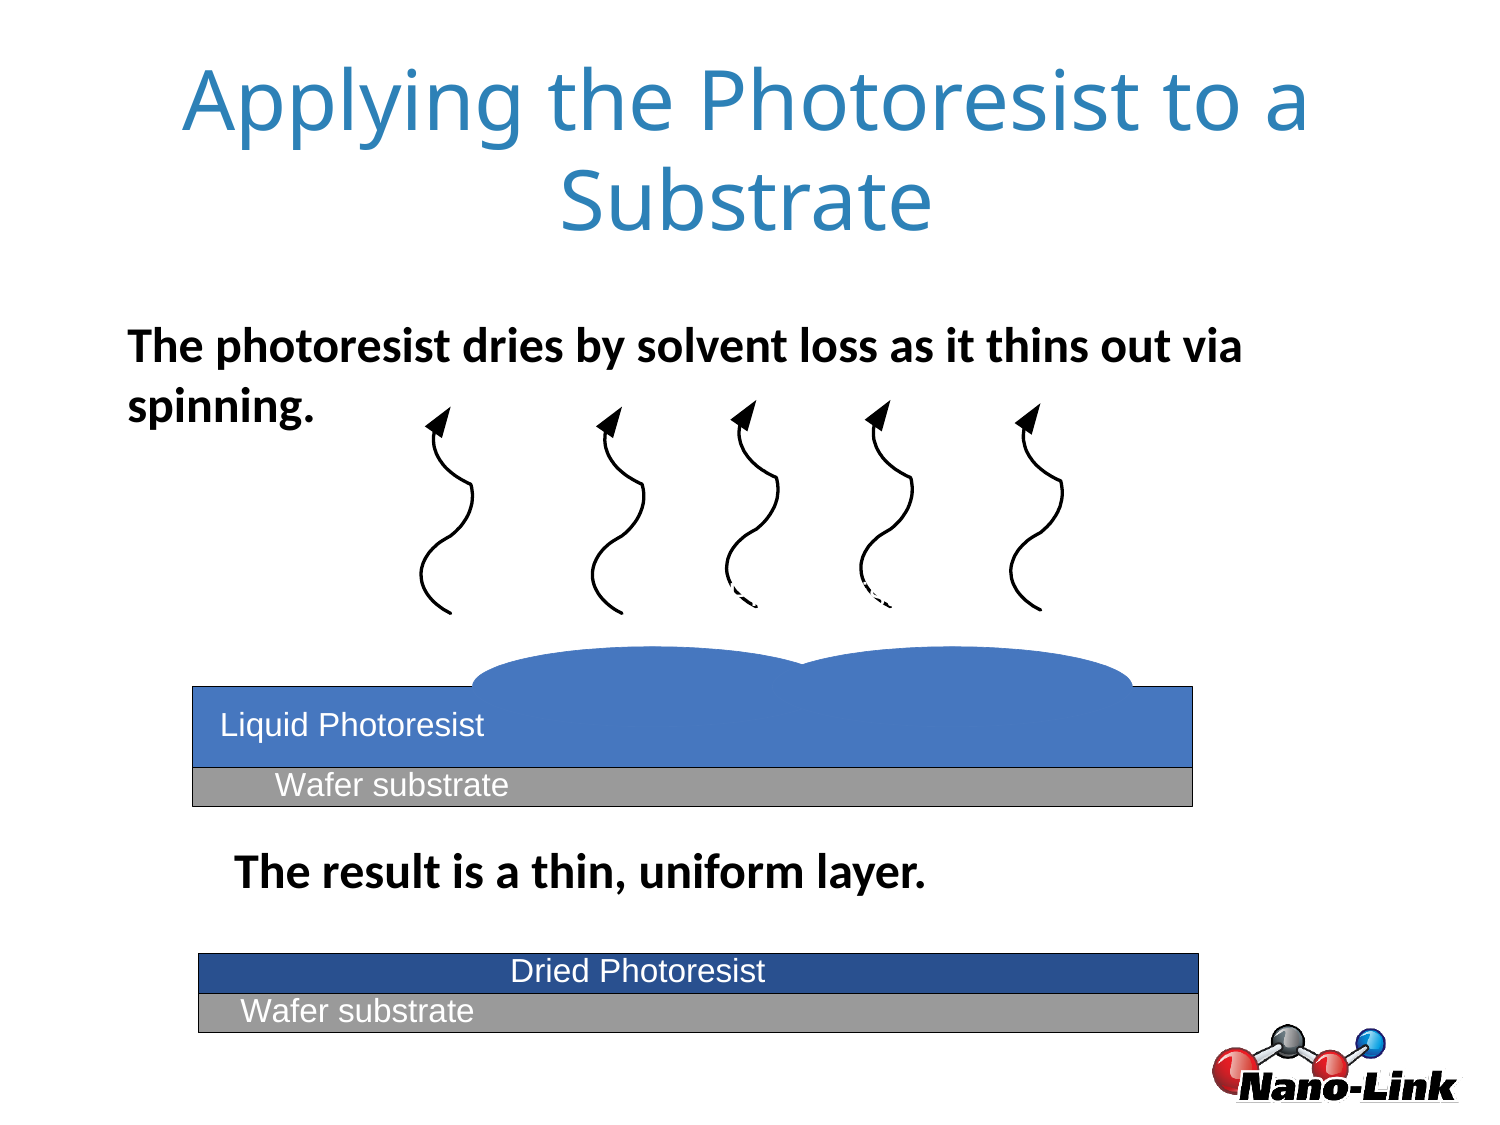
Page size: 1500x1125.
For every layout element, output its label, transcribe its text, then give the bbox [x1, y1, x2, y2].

picture [1212, 1024, 1463, 1103]
picture [188, 396, 1196, 811]
list The photoresist dries by solvent loss as it thins out via spinning. [112, 305, 1382, 473]
title Applying the Photoresist to a Substrate [72, 39, 1423, 243]
text_box The result is a thin, uniform layer. [219, 830, 1489, 945]
picture [194, 944, 1202, 1037]
